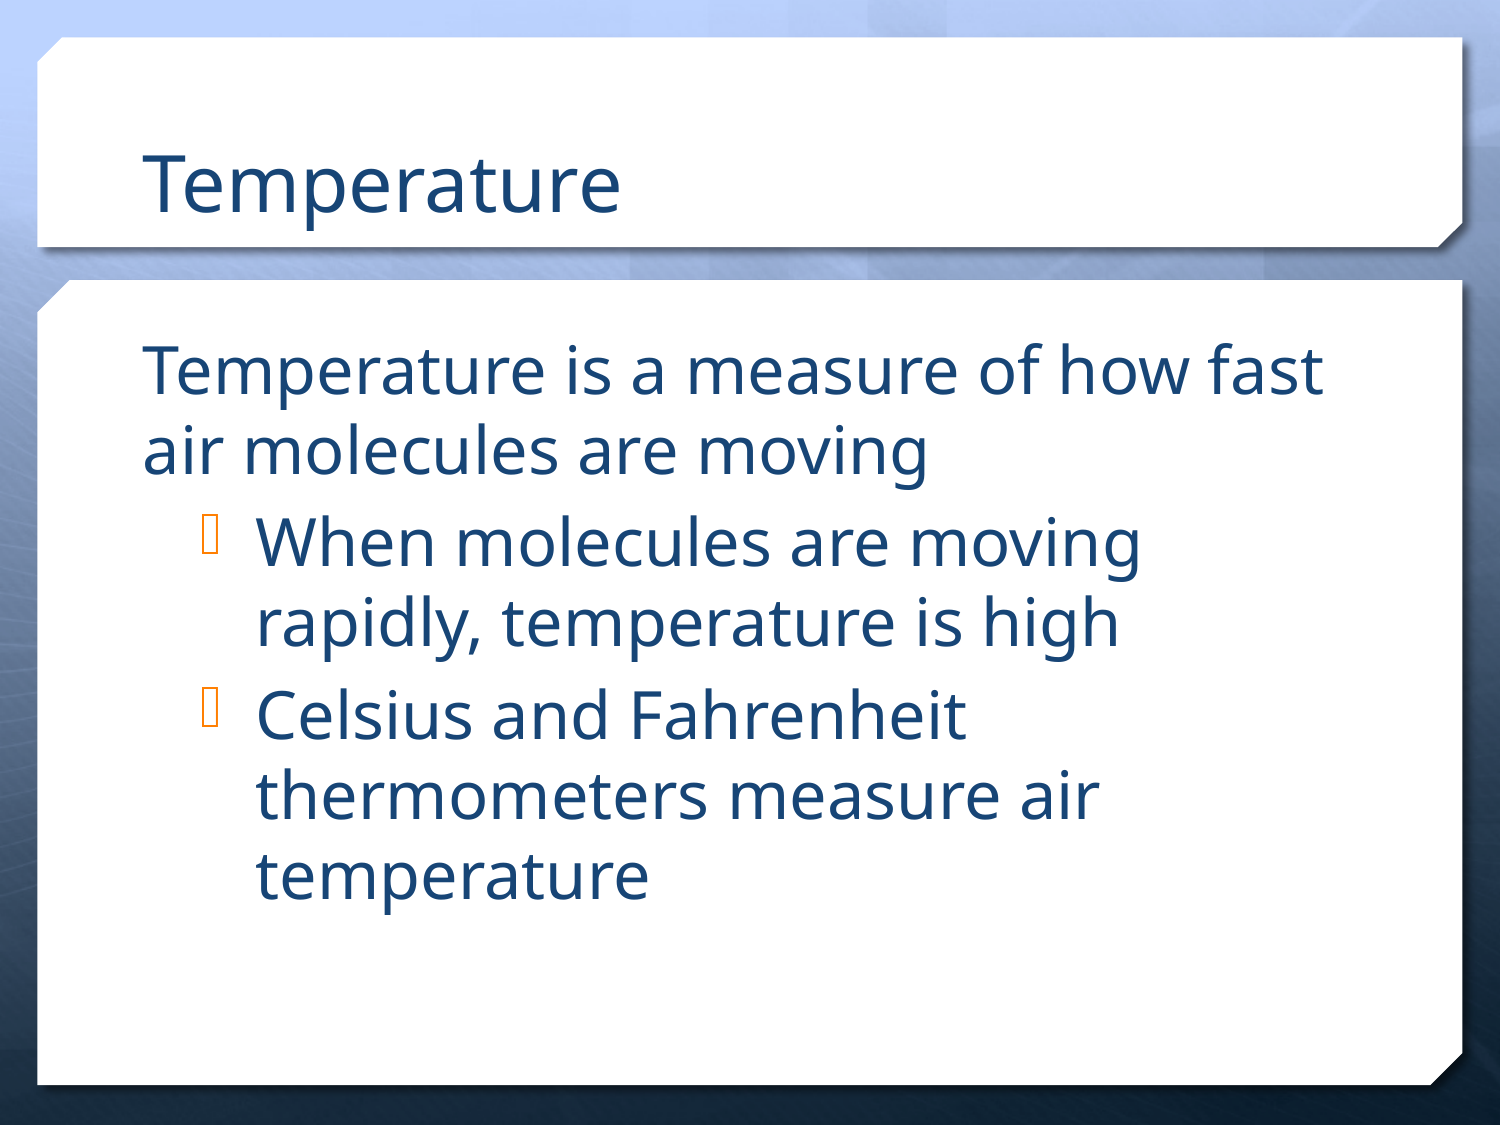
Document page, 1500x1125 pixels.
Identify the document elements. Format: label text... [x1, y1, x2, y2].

title Temperature [127, 48, 1372, 236]
list Temperature is a measure of how fast air molecules are moving When molecules are moving rapidly, temperature is high Celsius and Fahrenheit thermometers measure air temperature [127, 319, 1372, 978]
